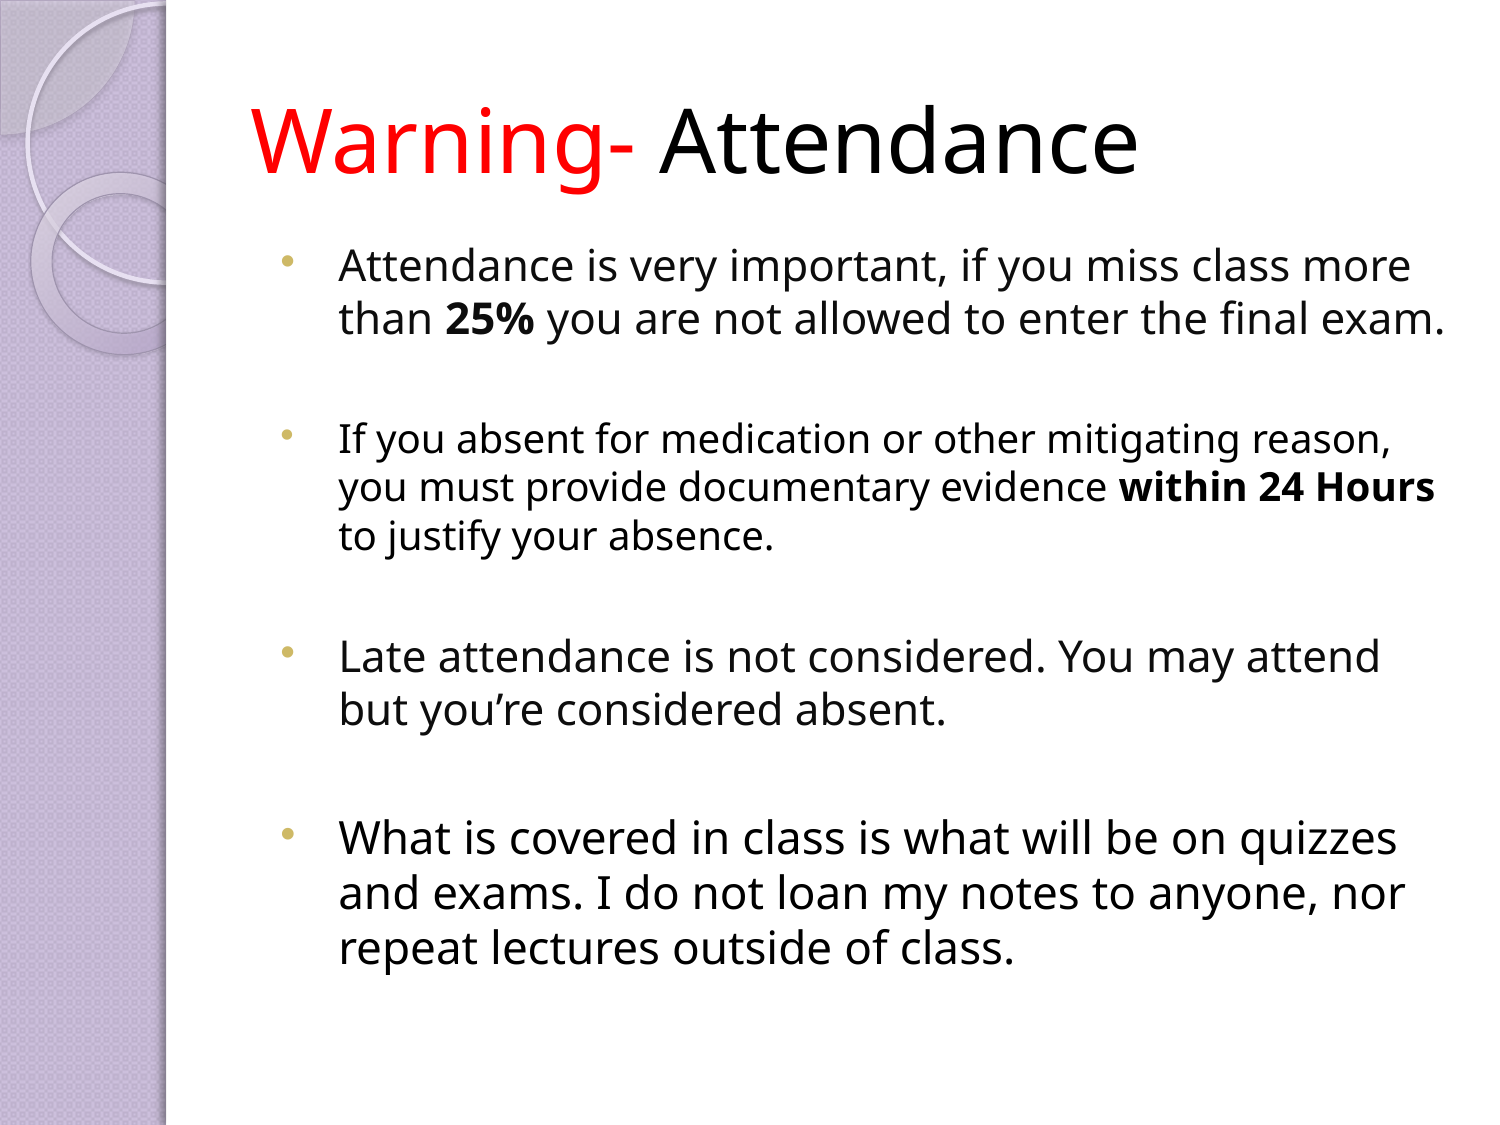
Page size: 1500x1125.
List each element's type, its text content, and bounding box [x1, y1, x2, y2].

title Warning- Attendance [235, 45, 1466, 233]
list Attendance is very important, if you miss class more than 25% you are not allowed to enter the final exam. If you absent for medication or other mitigating reason, you must provide documentary evidence within 24 Hours to justify your absence. Late attendance is not considered. You may attend but you’re considered absent. What is covered in class is what will be on quizzes and exams. I do not loan my notes to anyone, nor repeat lectures outside of class. [235, 237, 1466, 1025]
